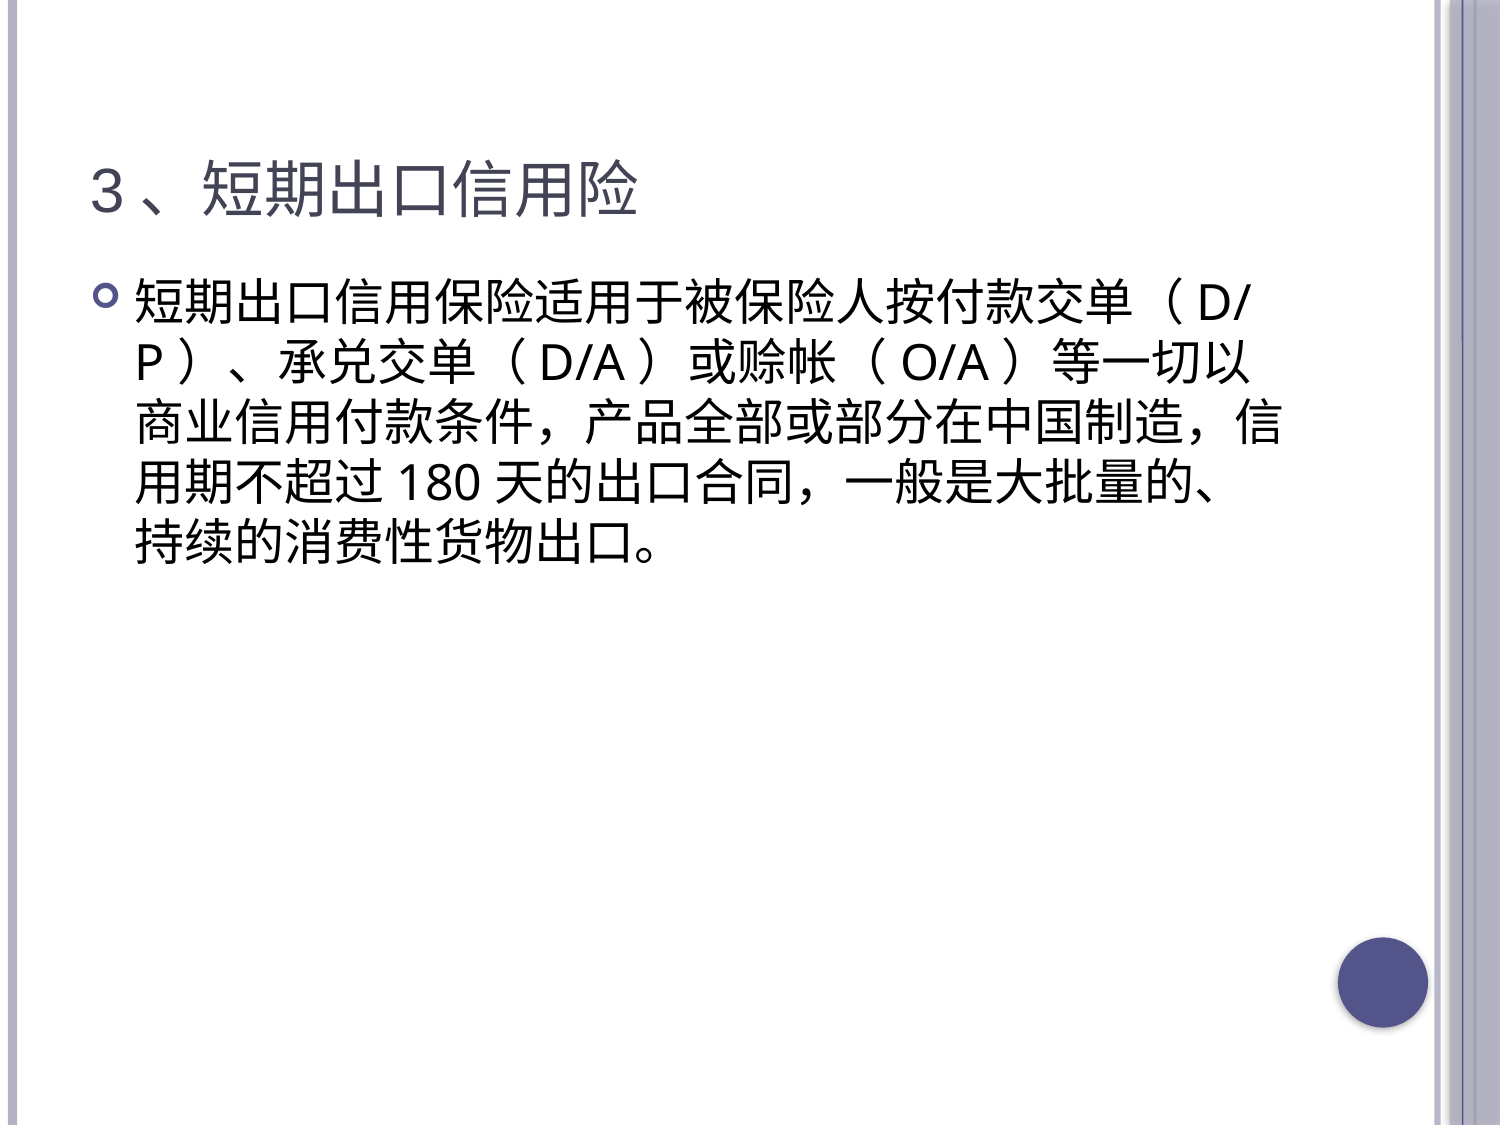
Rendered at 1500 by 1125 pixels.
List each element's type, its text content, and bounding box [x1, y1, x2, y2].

list 短期出口信用保险适用于被保险人按付款交单（D/P）、承兑交单（D/A）或赊帐（O/A）等一切以商业信用付款条件，产品全部或部分在中国制造，信用期不超过180天的出口合同，一般是大批量的、持续的消费性货物出口。 [74, 262, 1301, 1063]
title 3、短期出口信用险 [75, 45, 1300, 233]
